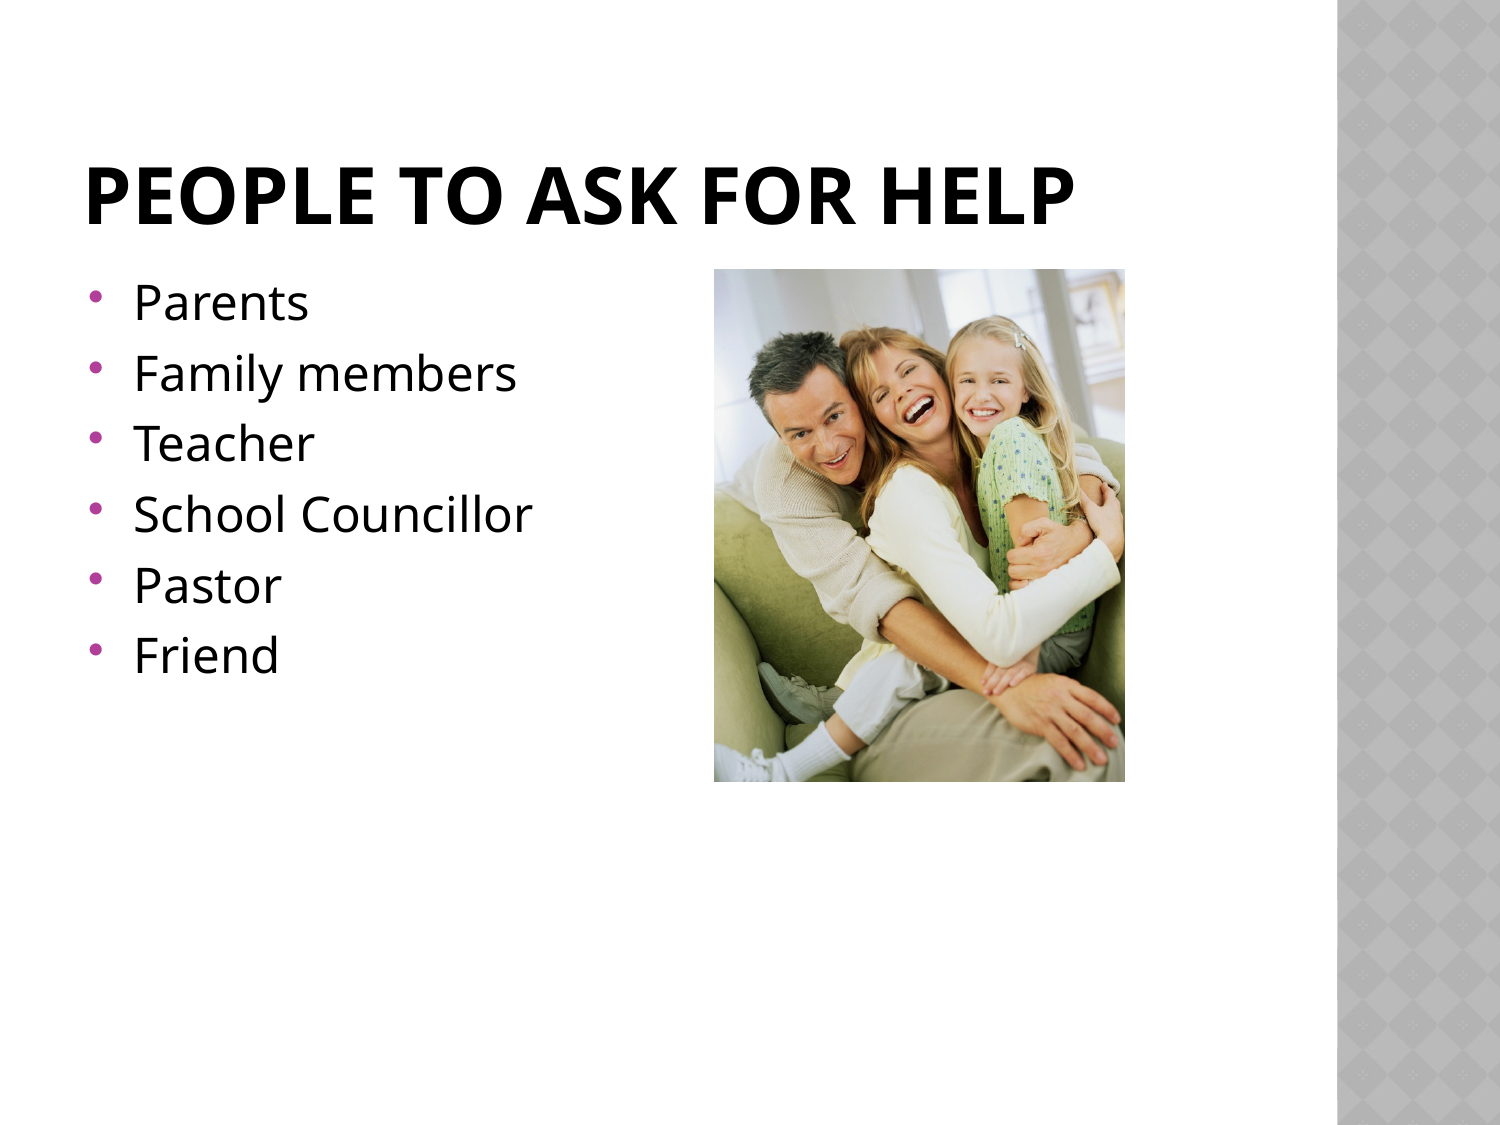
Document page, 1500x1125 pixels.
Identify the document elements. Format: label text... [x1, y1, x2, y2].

list Parents Family members Teacher School Councillor Pastor Friend [75, 264, 610, 762]
picture [714, 269, 1125, 782]
title People to ask for help [75, 52, 1263, 240]
